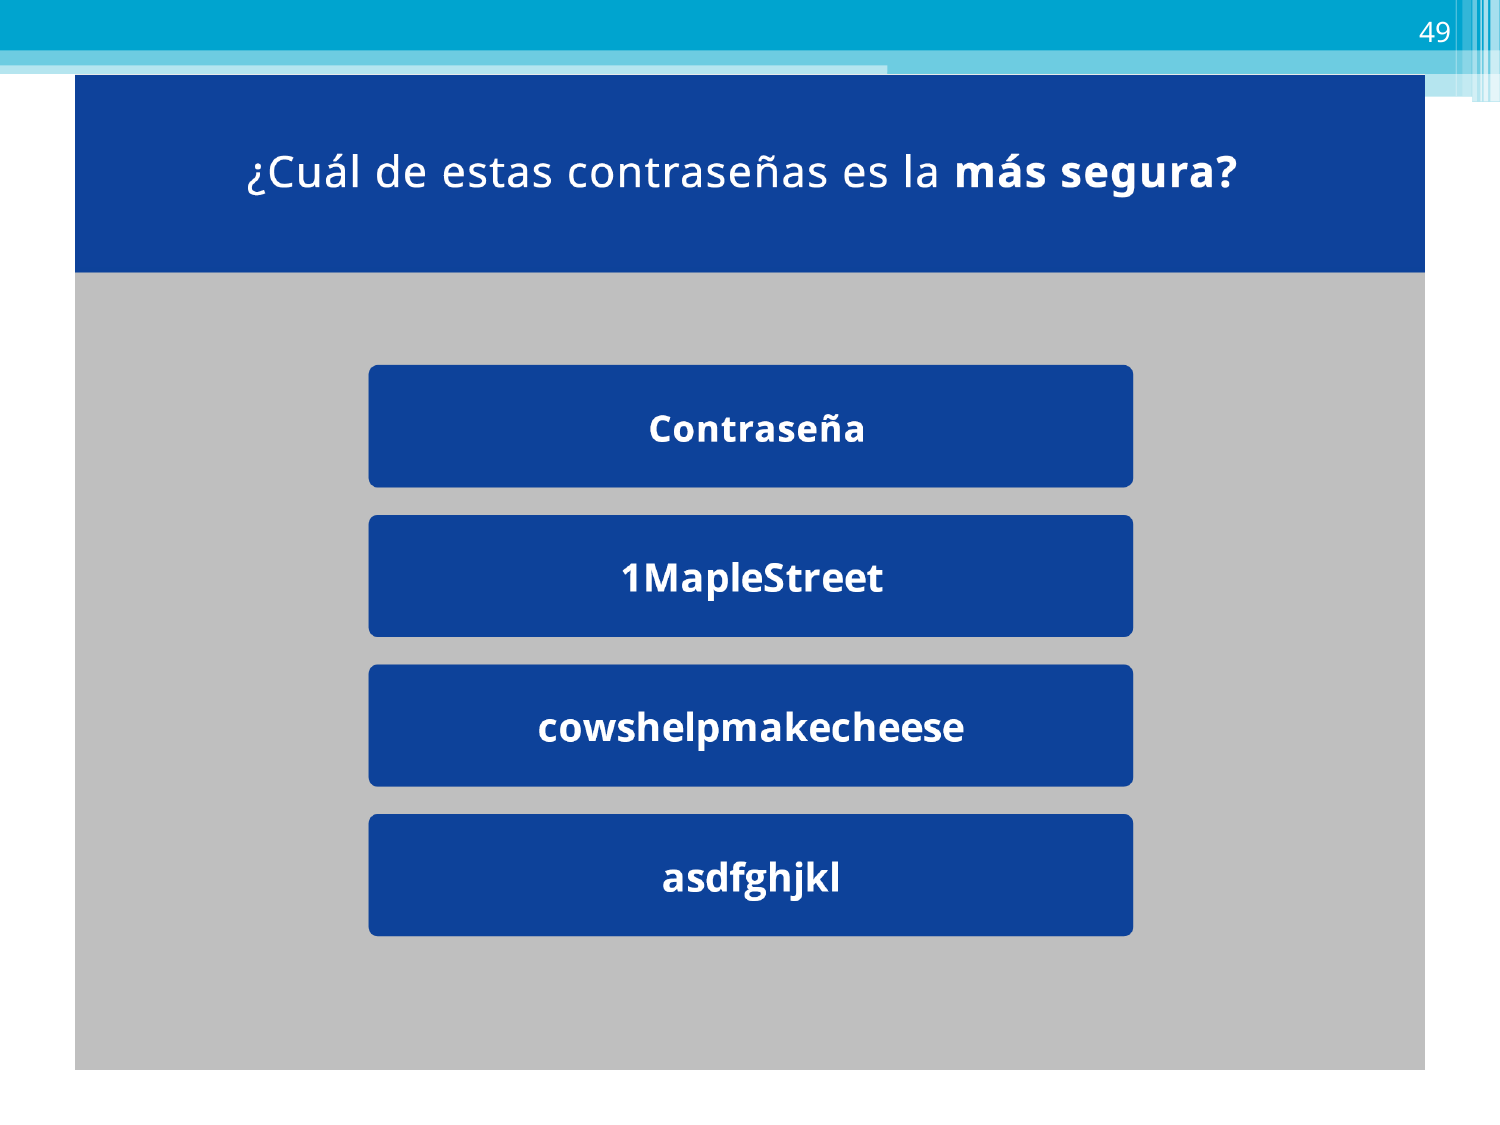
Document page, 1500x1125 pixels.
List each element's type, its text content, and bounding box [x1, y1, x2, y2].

picture [74, 74, 1425, 1070]
slide_number 49 [1340, 0, 1466, 61]
